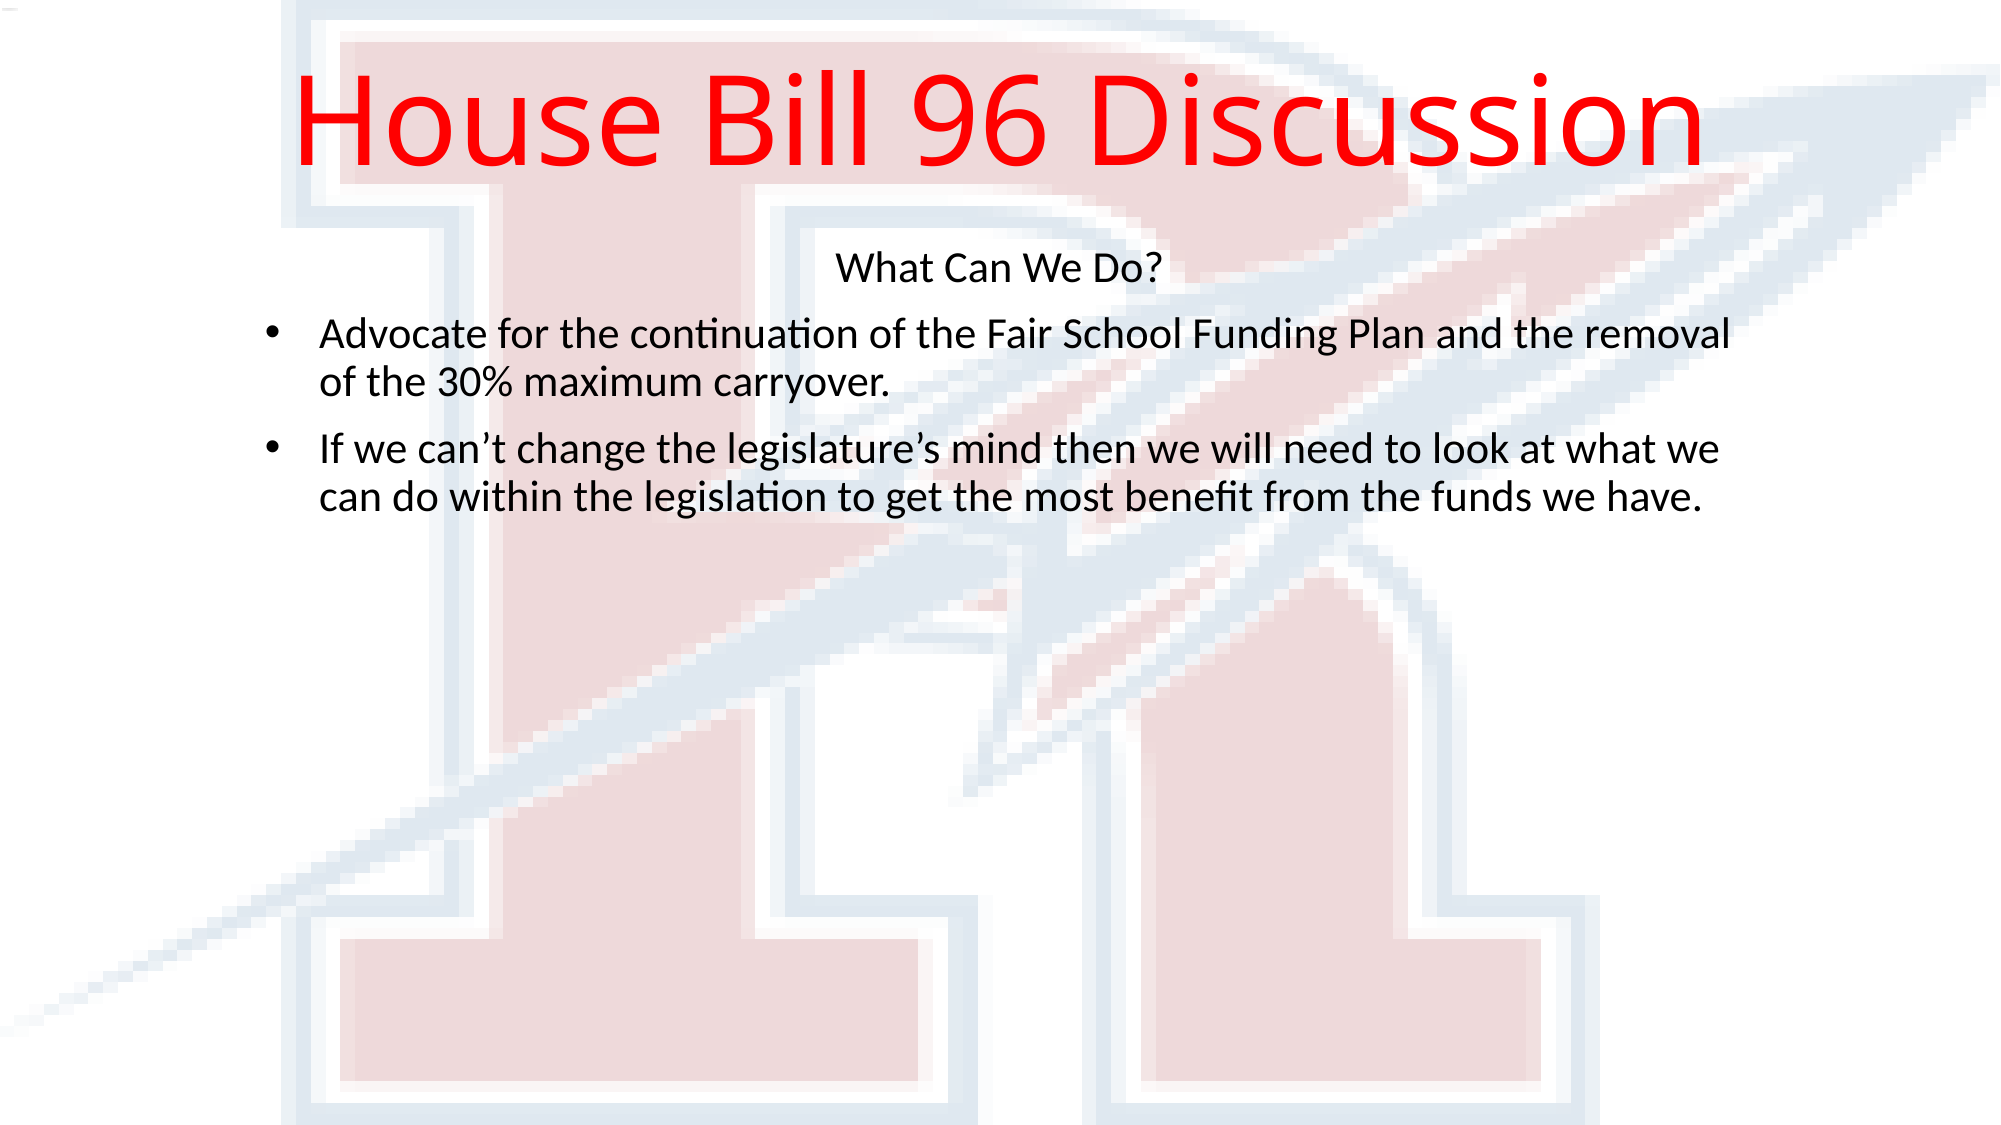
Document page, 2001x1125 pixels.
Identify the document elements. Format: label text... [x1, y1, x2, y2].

subtitle What Can We Do? Advocate for the continuation of the Fair School Funding Plan and the removal of the 30% maximum carryover. If we can’t change the legislature’s mind then we will need to look at what we can do within the legislation to get the most benefit from the funds we have. [249, 236, 1750, 546]
title House Bill 96 Discussion [249, 41, 1750, 200]
